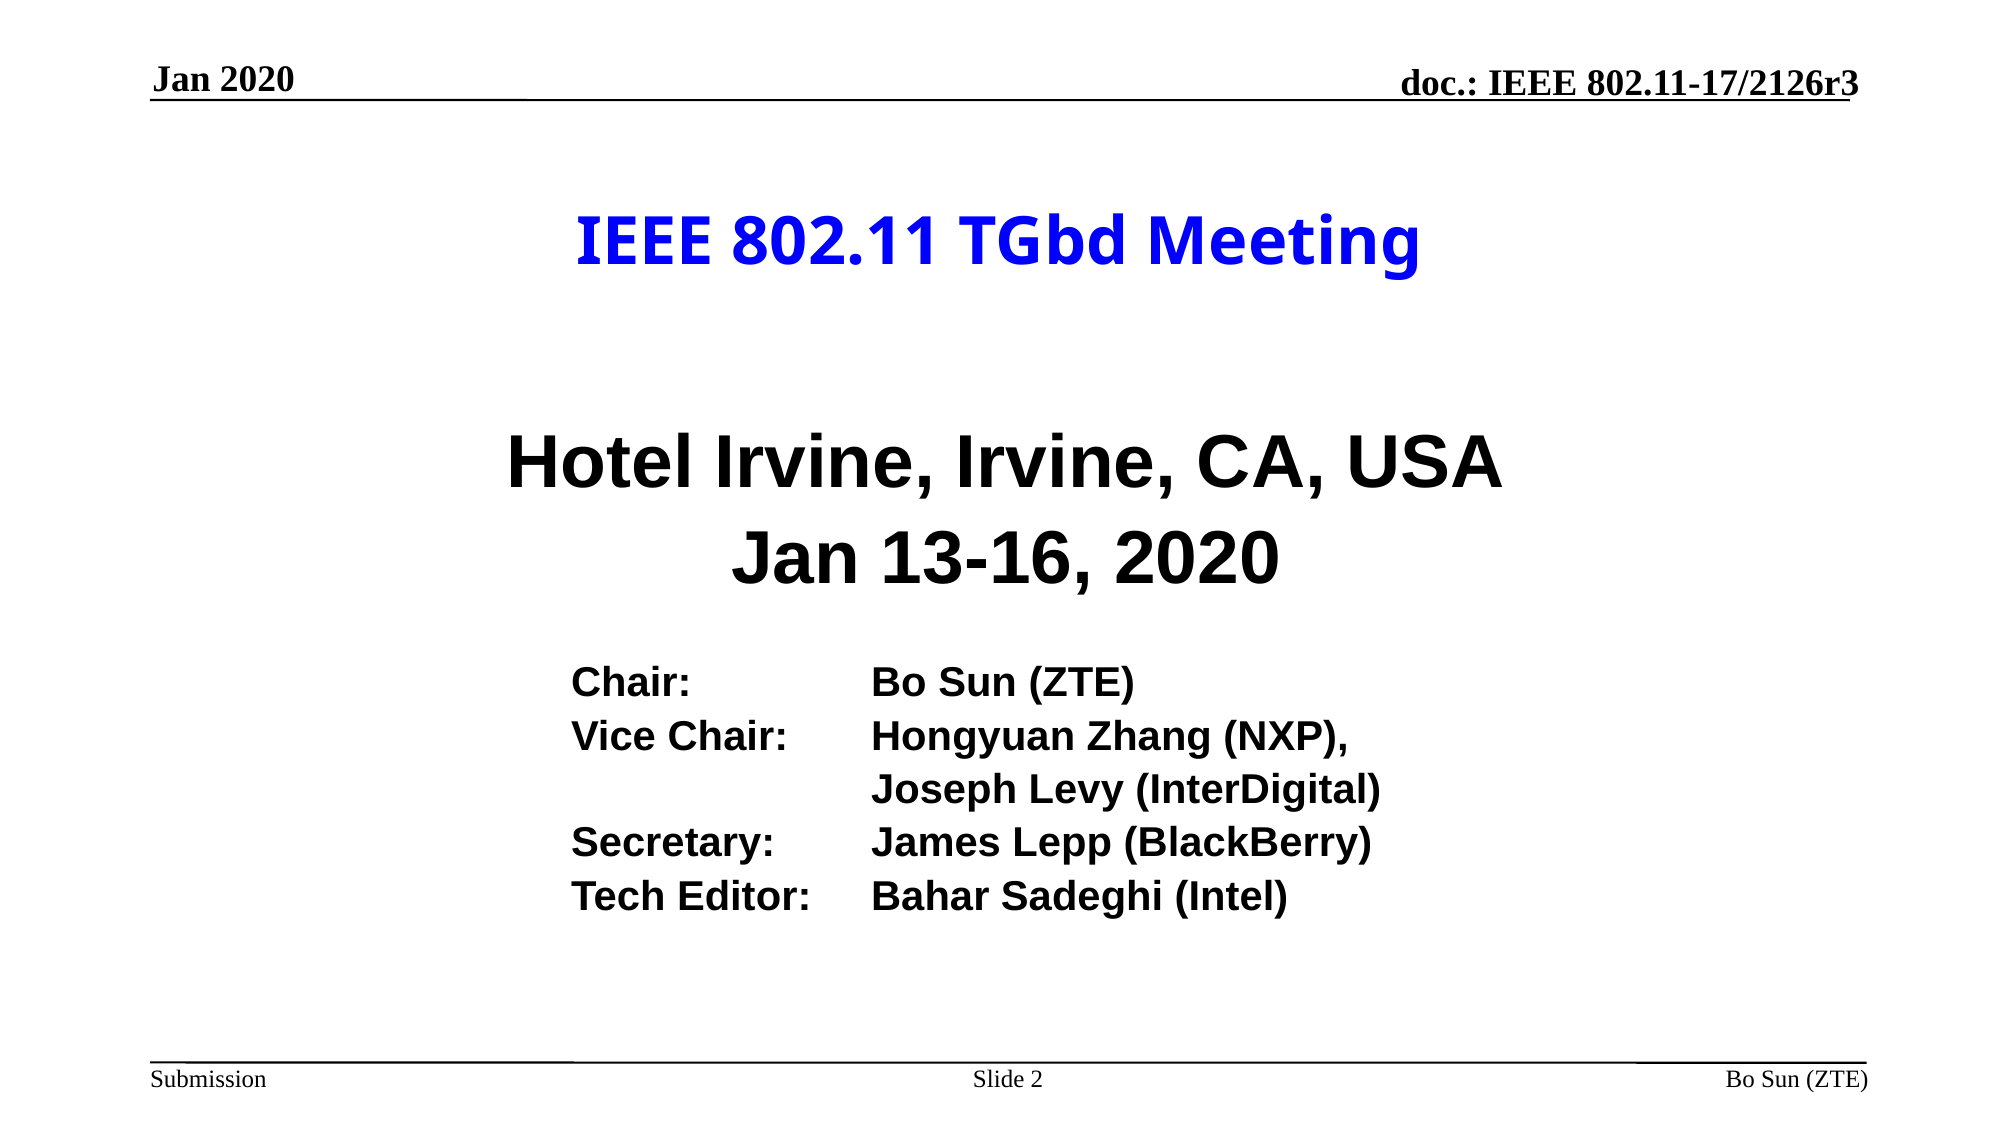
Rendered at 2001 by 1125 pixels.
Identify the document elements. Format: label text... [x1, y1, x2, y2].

title IEEE 802.11 TGbd Meeting [362, 112, 1638, 349]
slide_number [152, 54, 563, 100]
slide_number Slide [949, 1061, 1067, 1123]
text_box Hotel Irvine, Irvine, CA, USA Jan 13-16, 2020 Chair: Bo Sun (ZTE) Vice Chair: Hongyuan Zhang (NXP), Joseph Levy (InterDigital) Secretary: James Lepp (BlackBerry) Tech Editor: Bahar Sadeghi (Intel) [200, 349, 1813, 950]
footer Bo Sun (ZTE) [1171, 1061, 1869, 1093]
